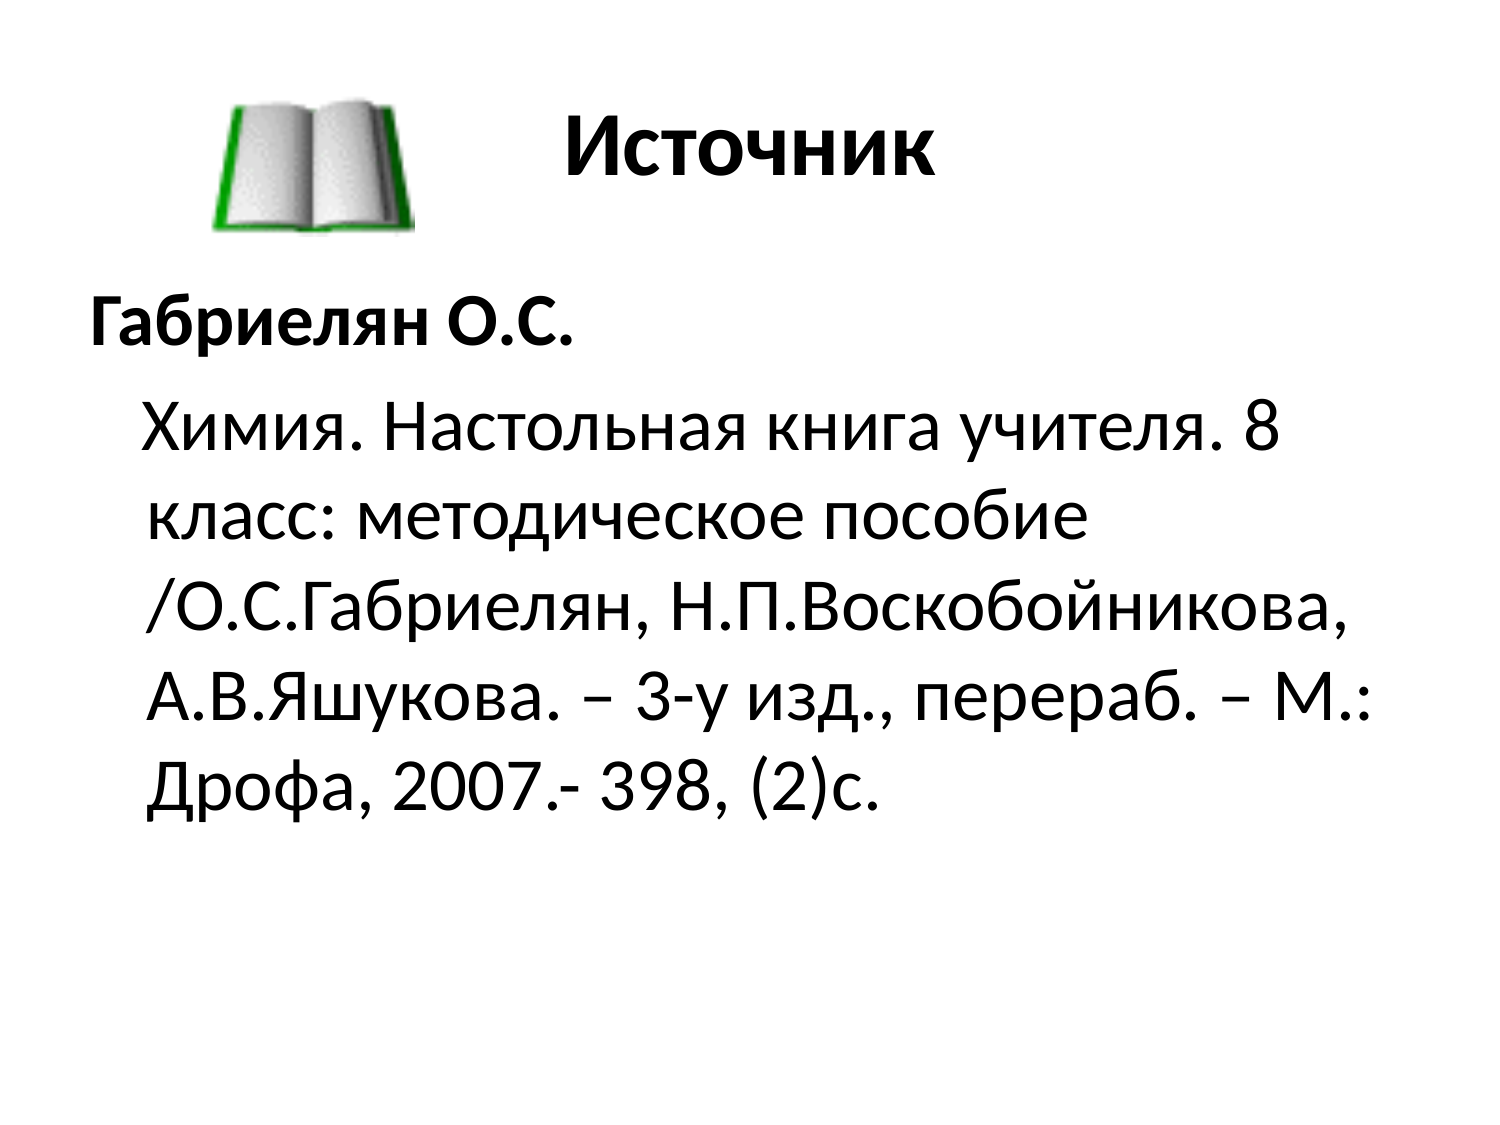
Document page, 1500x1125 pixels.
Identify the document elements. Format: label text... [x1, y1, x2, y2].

list Габриелян О.С. Химия. Настольная книга учителя. 8 класс: методическое пособие /О.С.Габриелян, Н.П.Воскобойникова, А.В.Яшукова. – 3-у изд., перераб. – М.: Дрофа, 2007.- 398, (2)с. [75, 262, 1425, 1005]
picture [210, 58, 416, 237]
title Источник [75, 45, 1425, 233]
